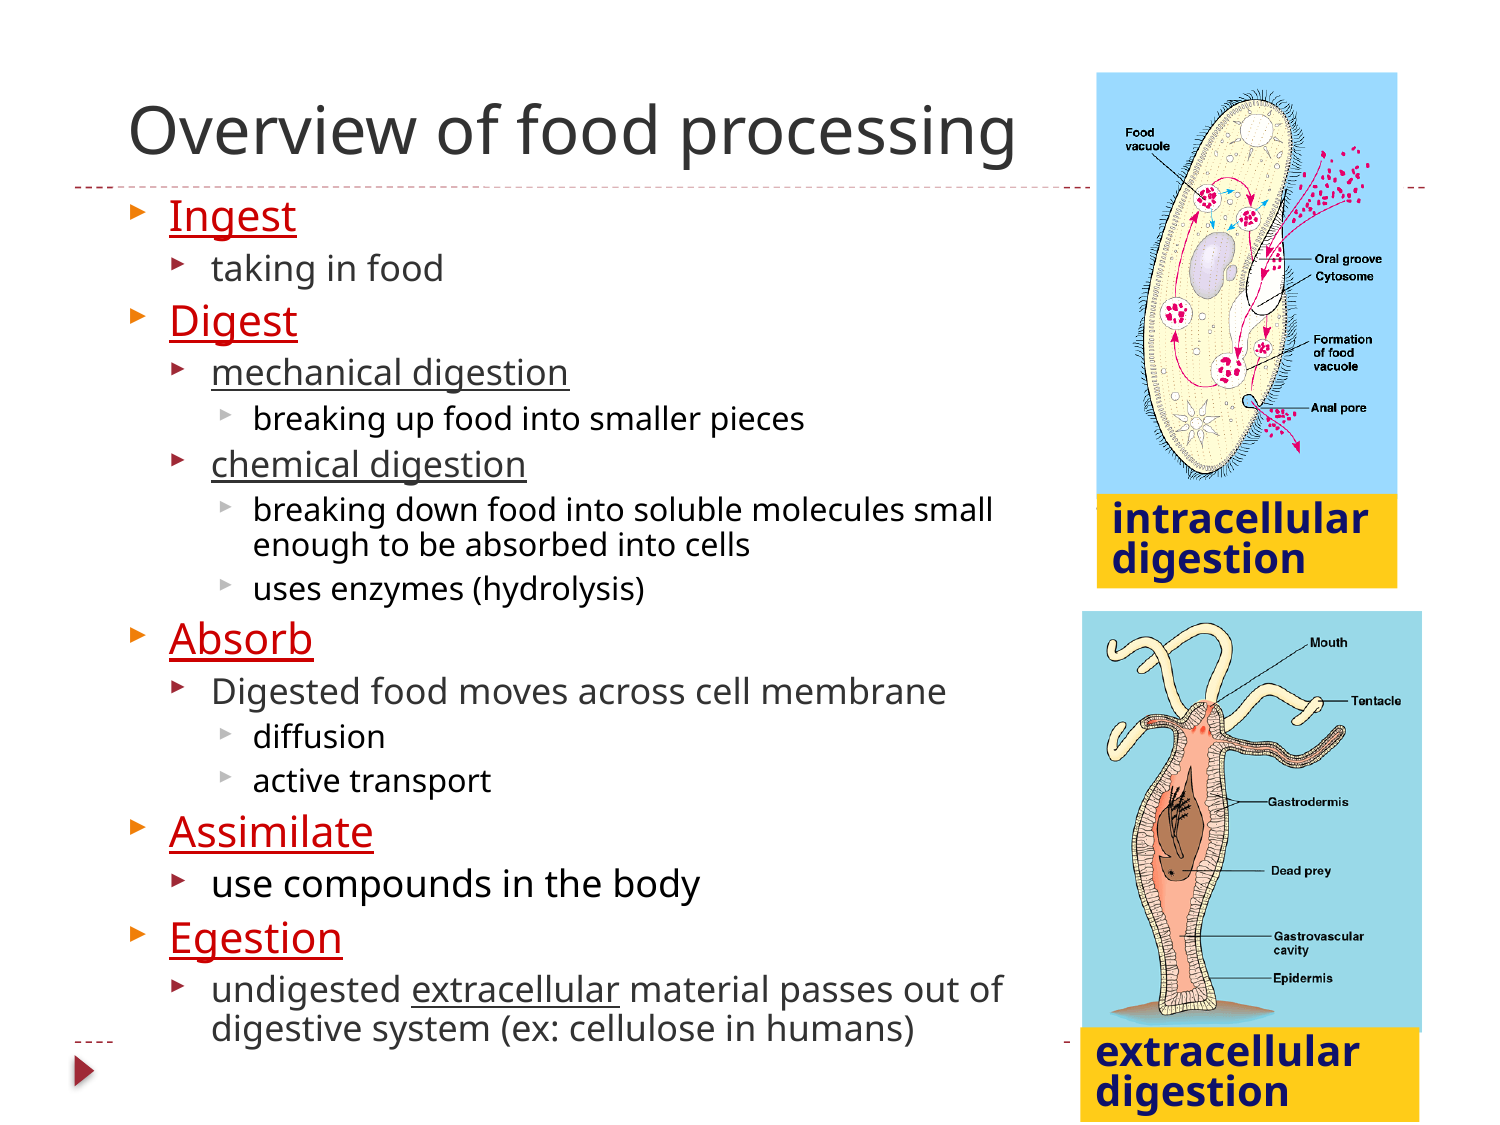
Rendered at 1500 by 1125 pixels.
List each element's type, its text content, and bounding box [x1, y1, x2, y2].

picture [1074, 604, 1427, 1051]
picture [1090, 66, 1403, 517]
text_box intracellular digestion [1096, 528, 1398, 589]
list Ingest taking in food Digest mechanical digestion breaking up food into smaller pieces chemical digestion breaking down food into soluble molecules small enough to be absorbed into cells uses enzymes (hydrolysis) Absorb Digested food moves across cell membrane diffusion active transport Assimilate use compounds in the body Egestion undigested extracellular material passes out of digestive system (ex: cellulose in humans) [112, 187, 1063, 1063]
title Overview of food processing [112, 0, 1075, 175]
text_box extracellular digestion [1080, 1064, 1420, 1122]
